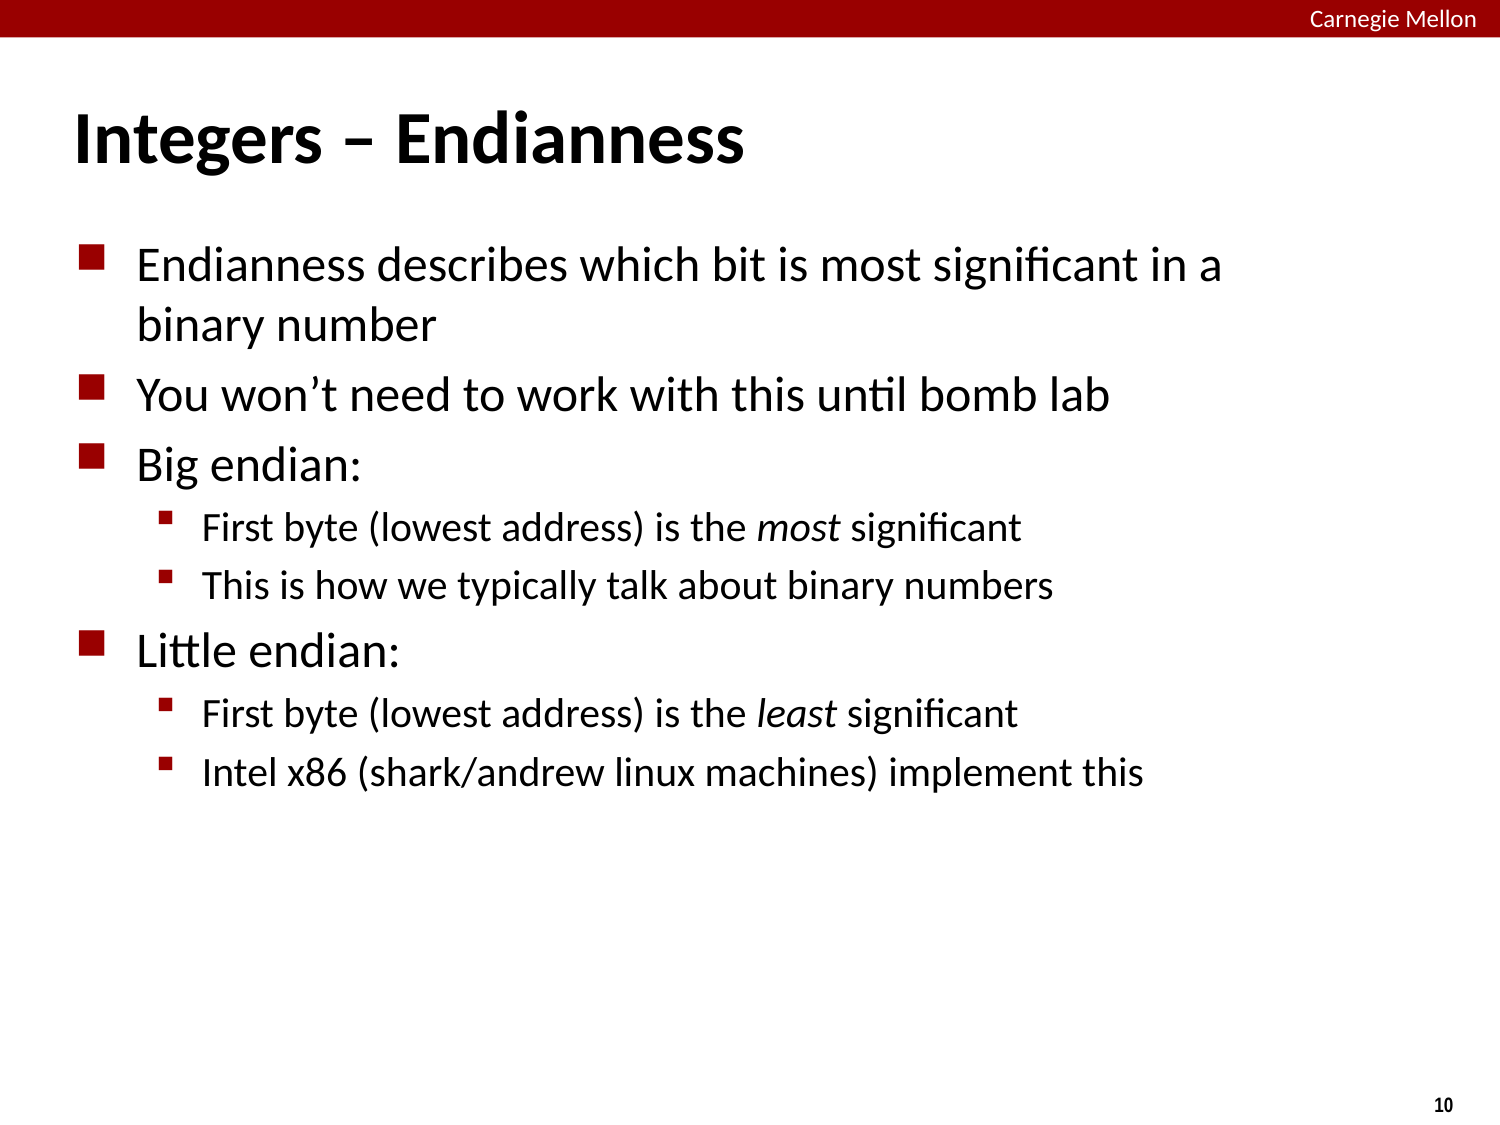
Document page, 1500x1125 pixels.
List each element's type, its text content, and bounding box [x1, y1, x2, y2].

list Endianness describes which bit is most significant in a binary number You won’t need to work with this until bomb lab Big endian: First byte (lowest address) is the most significant This is how we typically talk about binary numbers Little endian: First byte (lowest address) is the least significant Intel x86 (shark/andrew linux machines) implement this [64, 223, 1361, 1040]
title Integers – Endianness [58, 71, 1305, 197]
